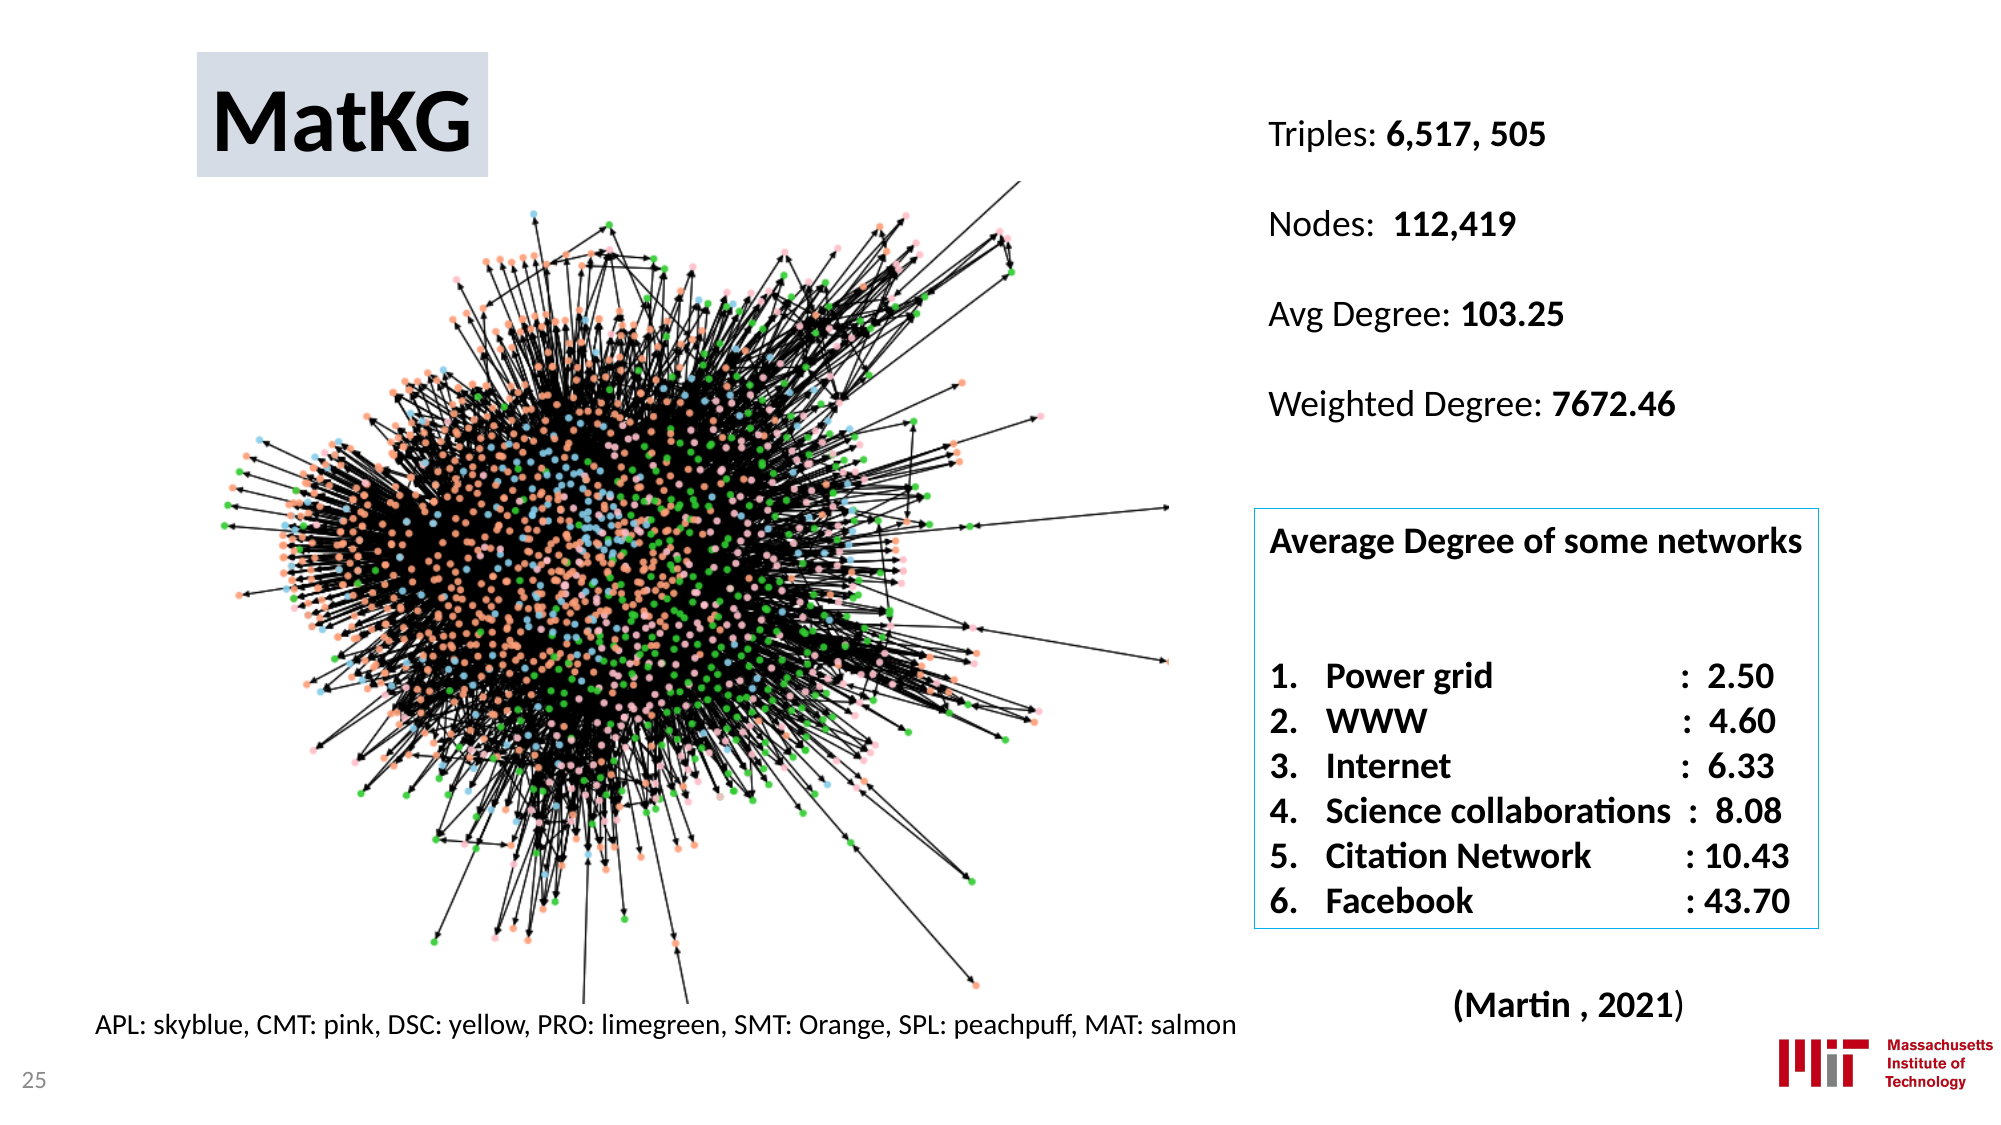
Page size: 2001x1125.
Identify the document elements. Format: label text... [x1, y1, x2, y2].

text_box MatKG [196, 52, 489, 177]
text_box APL: skyblue, CMT: pink, DSC: yellow, PRO: limegreen, SMT: Orange, SPL: peachpuff, MAT: salmon [80, 998, 1253, 1048]
text_box (Martin , 2021) [1437, 972, 1700, 1033]
text_box Average Degree of some networks Power grid : 2.50 WWW : 4.60 Internet : 6.33 Science collaborations : 8.08 Citation Network : 10.43 Facebook : 43.70 [1254, 508, 1819, 929]
picture [125, 180, 1169, 1004]
text_box Triples: 6,517, 505 Nodes: 112,419 Avg Degree: 103.25 Weighted Degree: 7672.46 [1253, 102, 1859, 432]
slide_number 25 [6, 1048, 457, 1108]
picture [1778, 1004, 1994, 1125]
